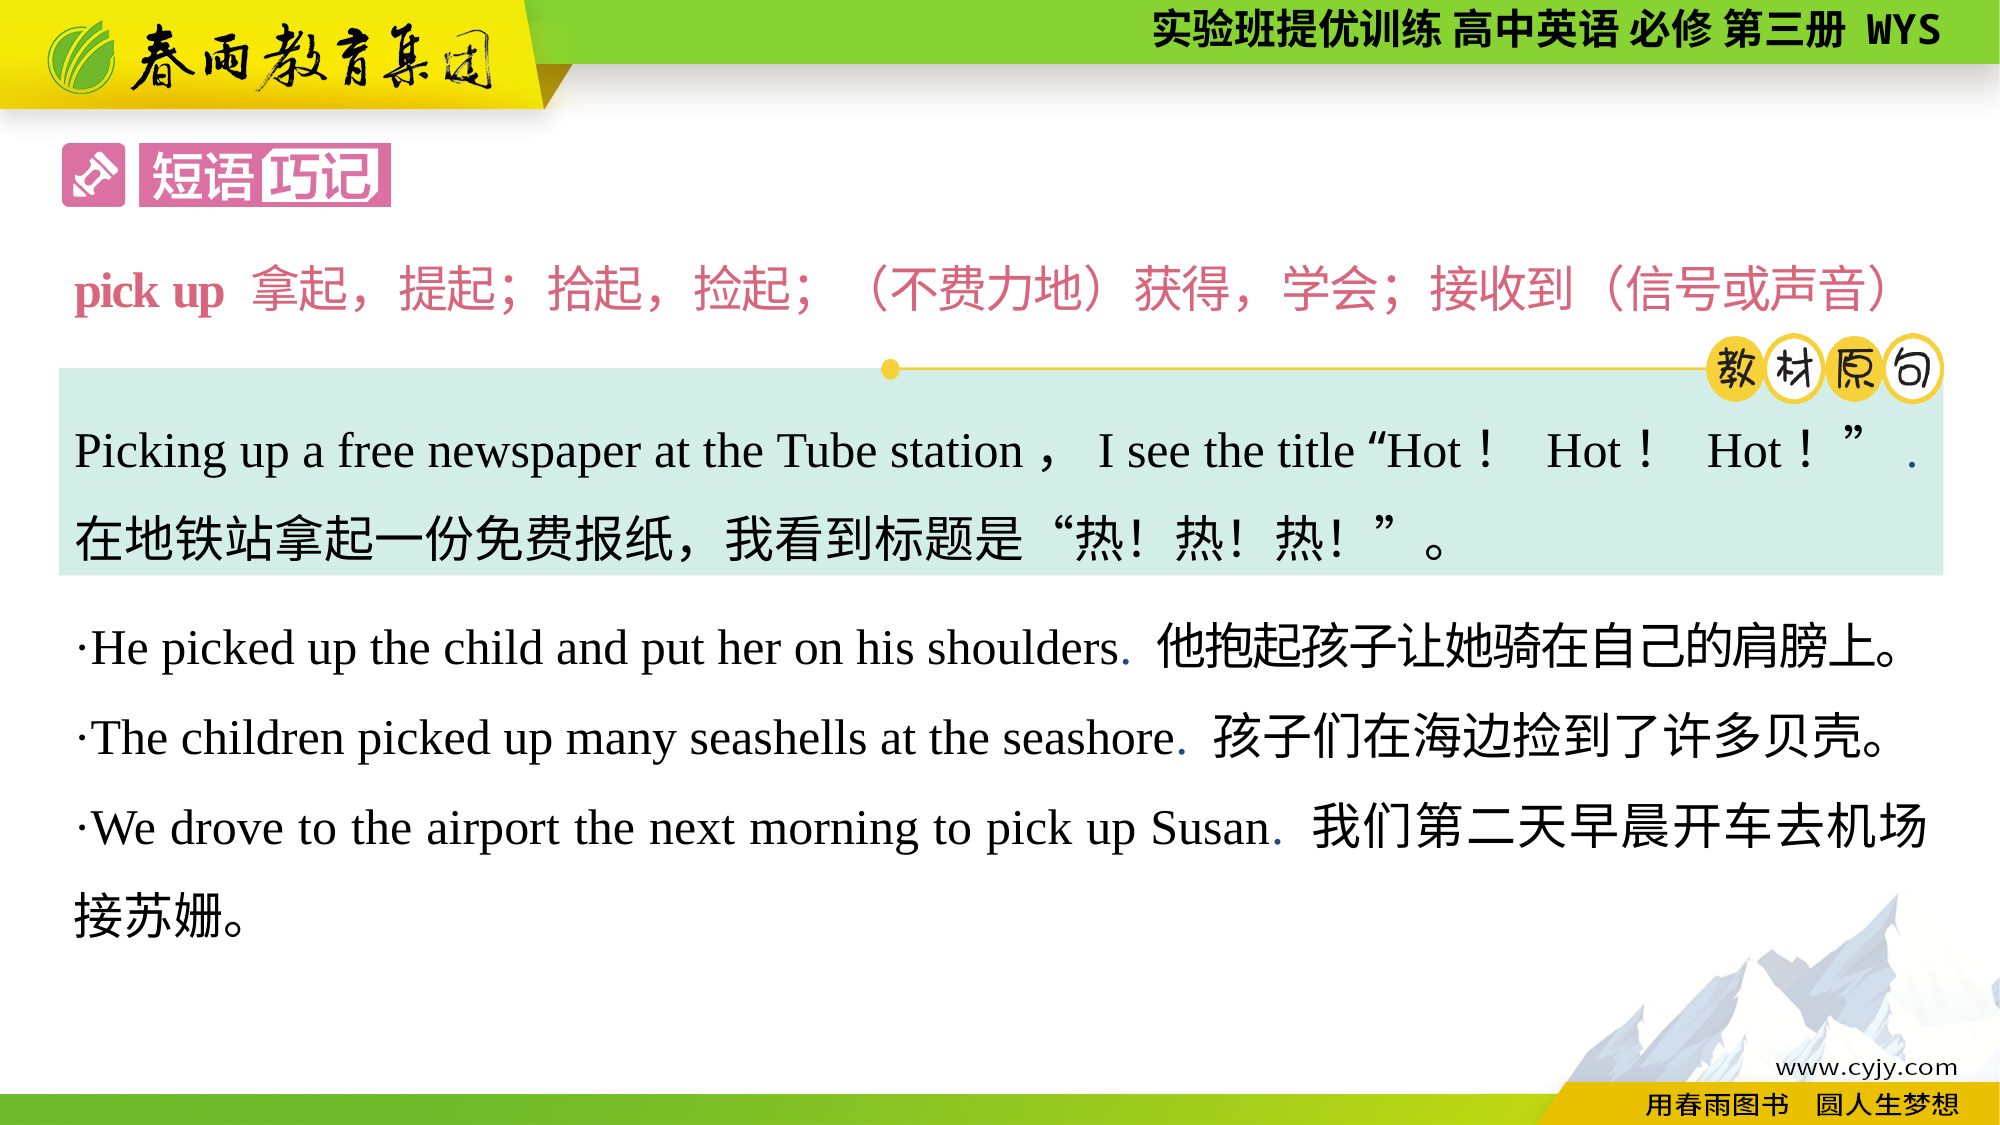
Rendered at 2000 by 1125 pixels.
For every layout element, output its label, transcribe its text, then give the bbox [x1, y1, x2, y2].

list pick up 拿起，提起；拾起，捡起；（不费力地）获得，学会；接收到（信号或声音） [59, 219, 1944, 315]
text_box Picking up a free newspaper at the Tube station，I see the title “Hot！ Hot！ Hot！”.在地铁站拿起一份免费报纸，我看到标题是“热！热！热！”。 [59, 367, 1944, 576]
text_box ·He picked up the child and put her on his shoulders. 他抱起孩子让她骑在自己的肩膀上。 ·The children picked up many seashells at the seashore. 孩子们在海边捡到了许多贝壳。 ·We drove to the airport the next morning to pick up Susan. 我们第二天早晨开车去机场接苏姗。 [59, 576, 1944, 952]
picture [0, 0, 2000, 1125]
